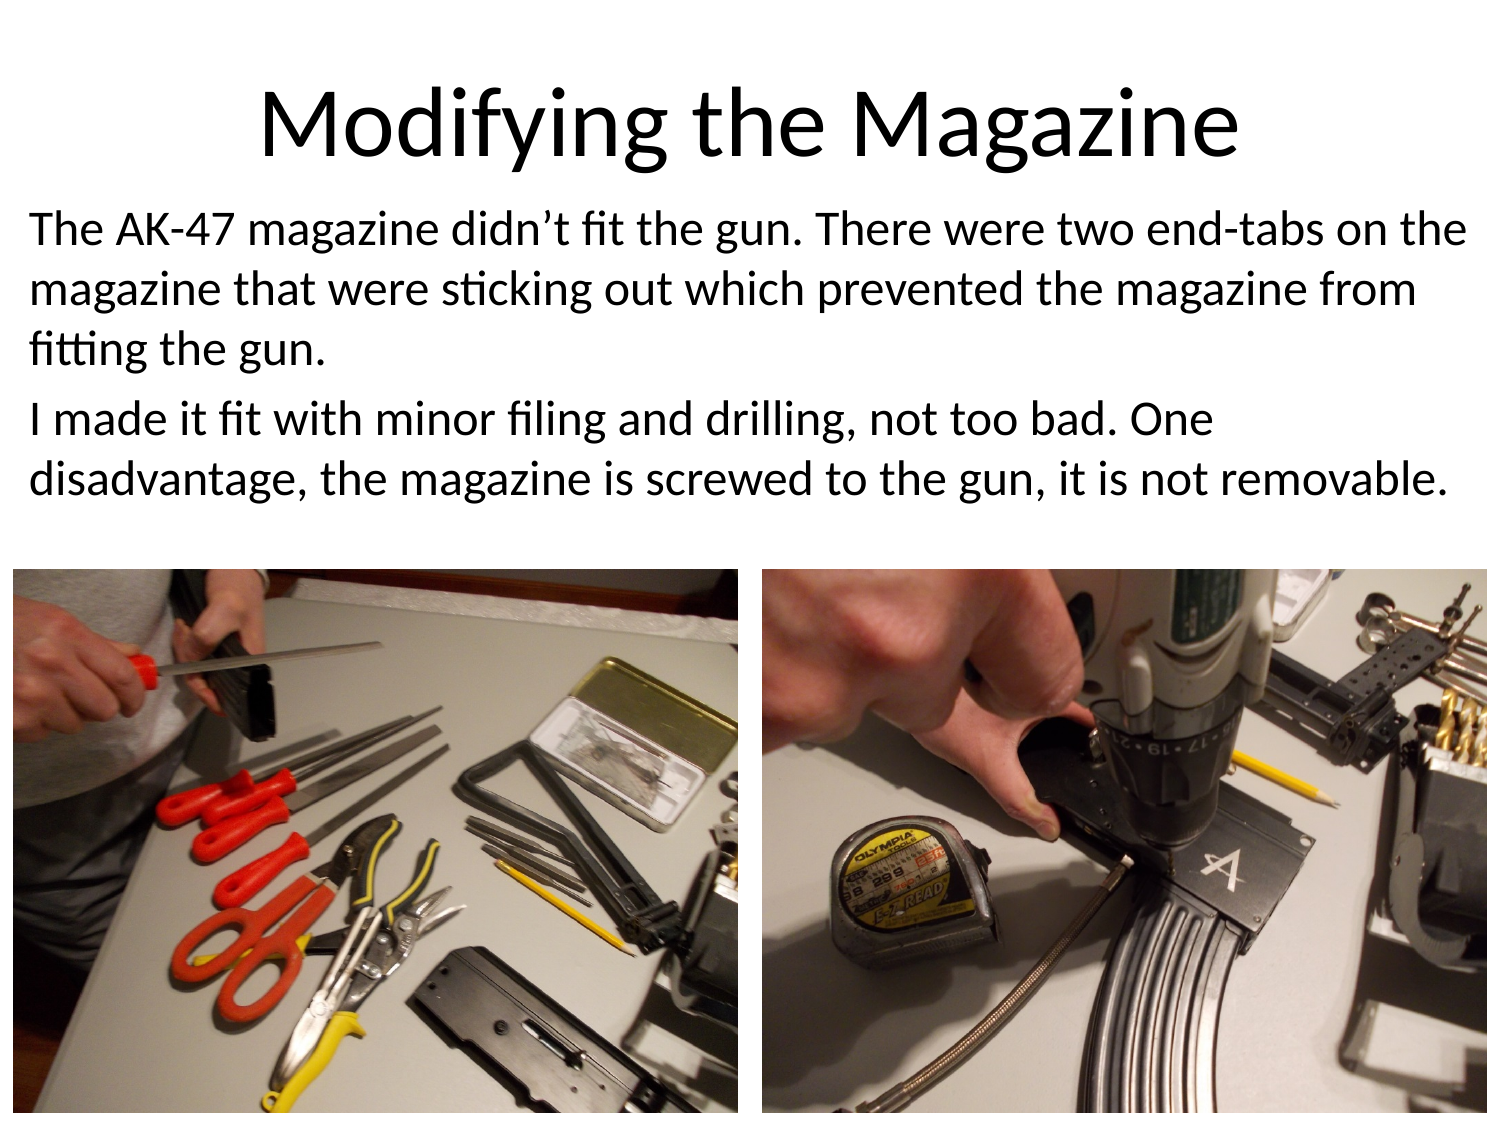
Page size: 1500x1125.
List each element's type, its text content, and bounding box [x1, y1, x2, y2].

picture [762, 569, 1487, 1113]
title Modifying the Magazine [75, 45, 1425, 187]
list The AK-47 magazine didn’t fit the gun. There were two end-tabs on the magazine that were sticking out which prevented the magazine from fitting the gun. I made it fit with minor filing and drilling, not too bad. One disadvantage, the magazine is screwed to the gun, it is not removable. [13, 187, 1487, 1088]
picture [13, 569, 738, 1113]
